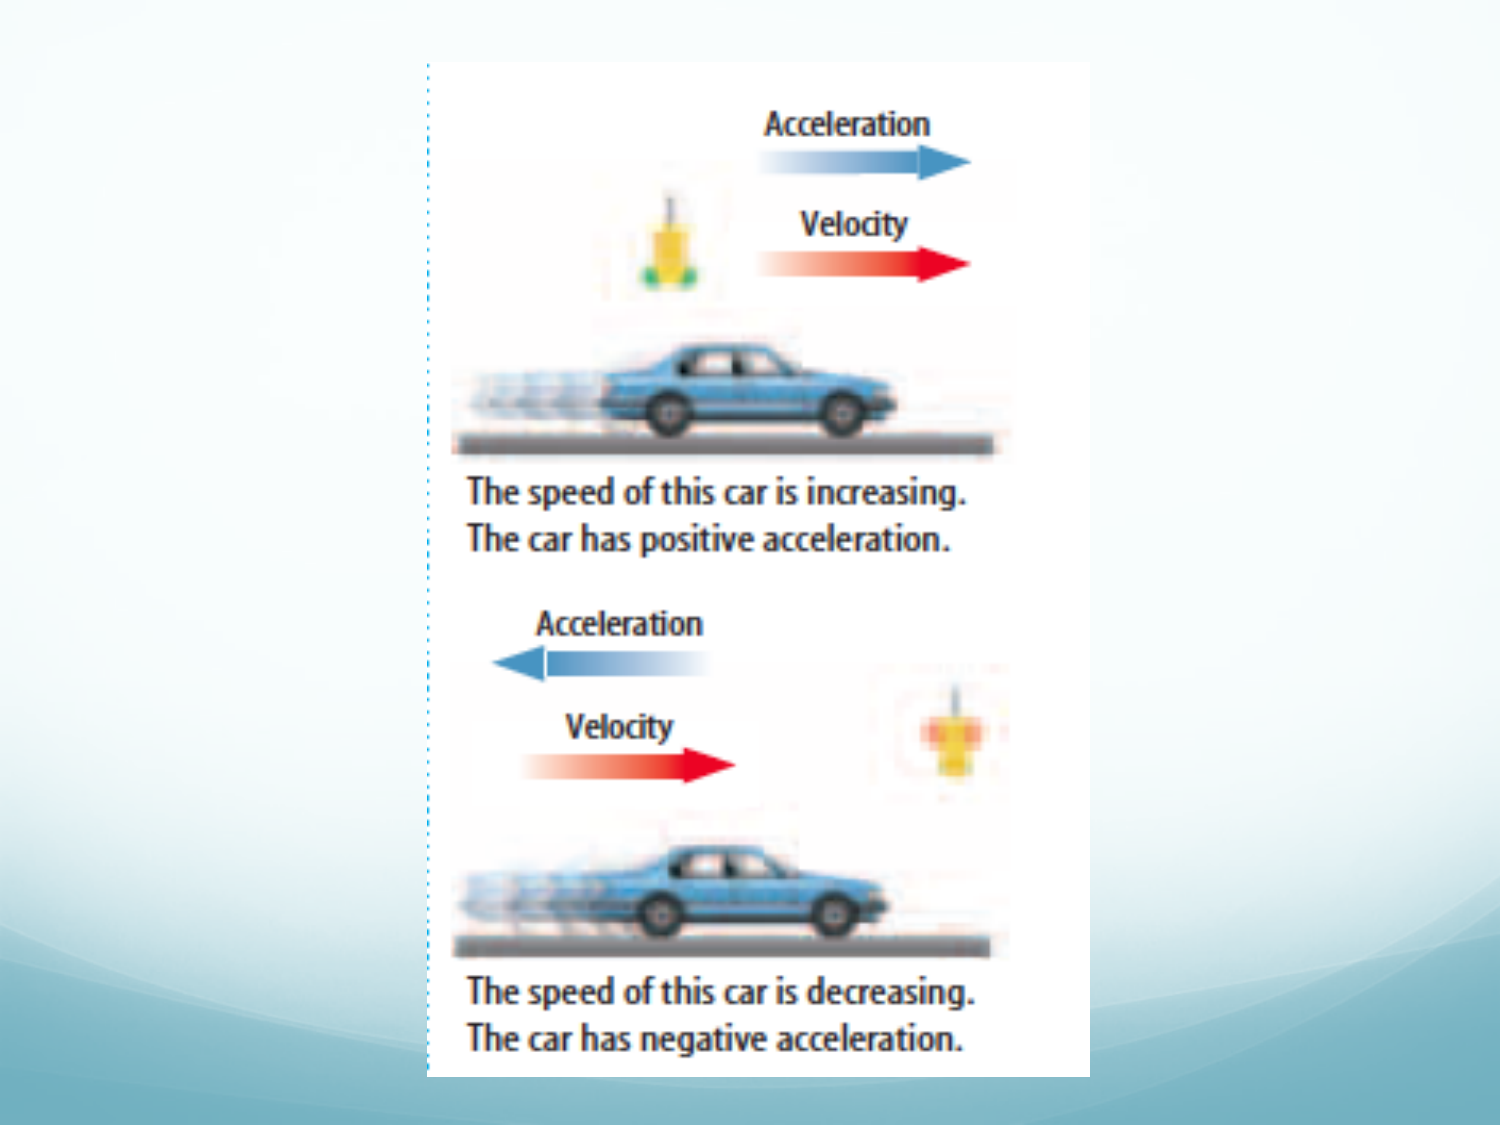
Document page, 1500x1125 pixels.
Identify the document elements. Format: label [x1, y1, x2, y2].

list [0, 61, 1500, 1078]
